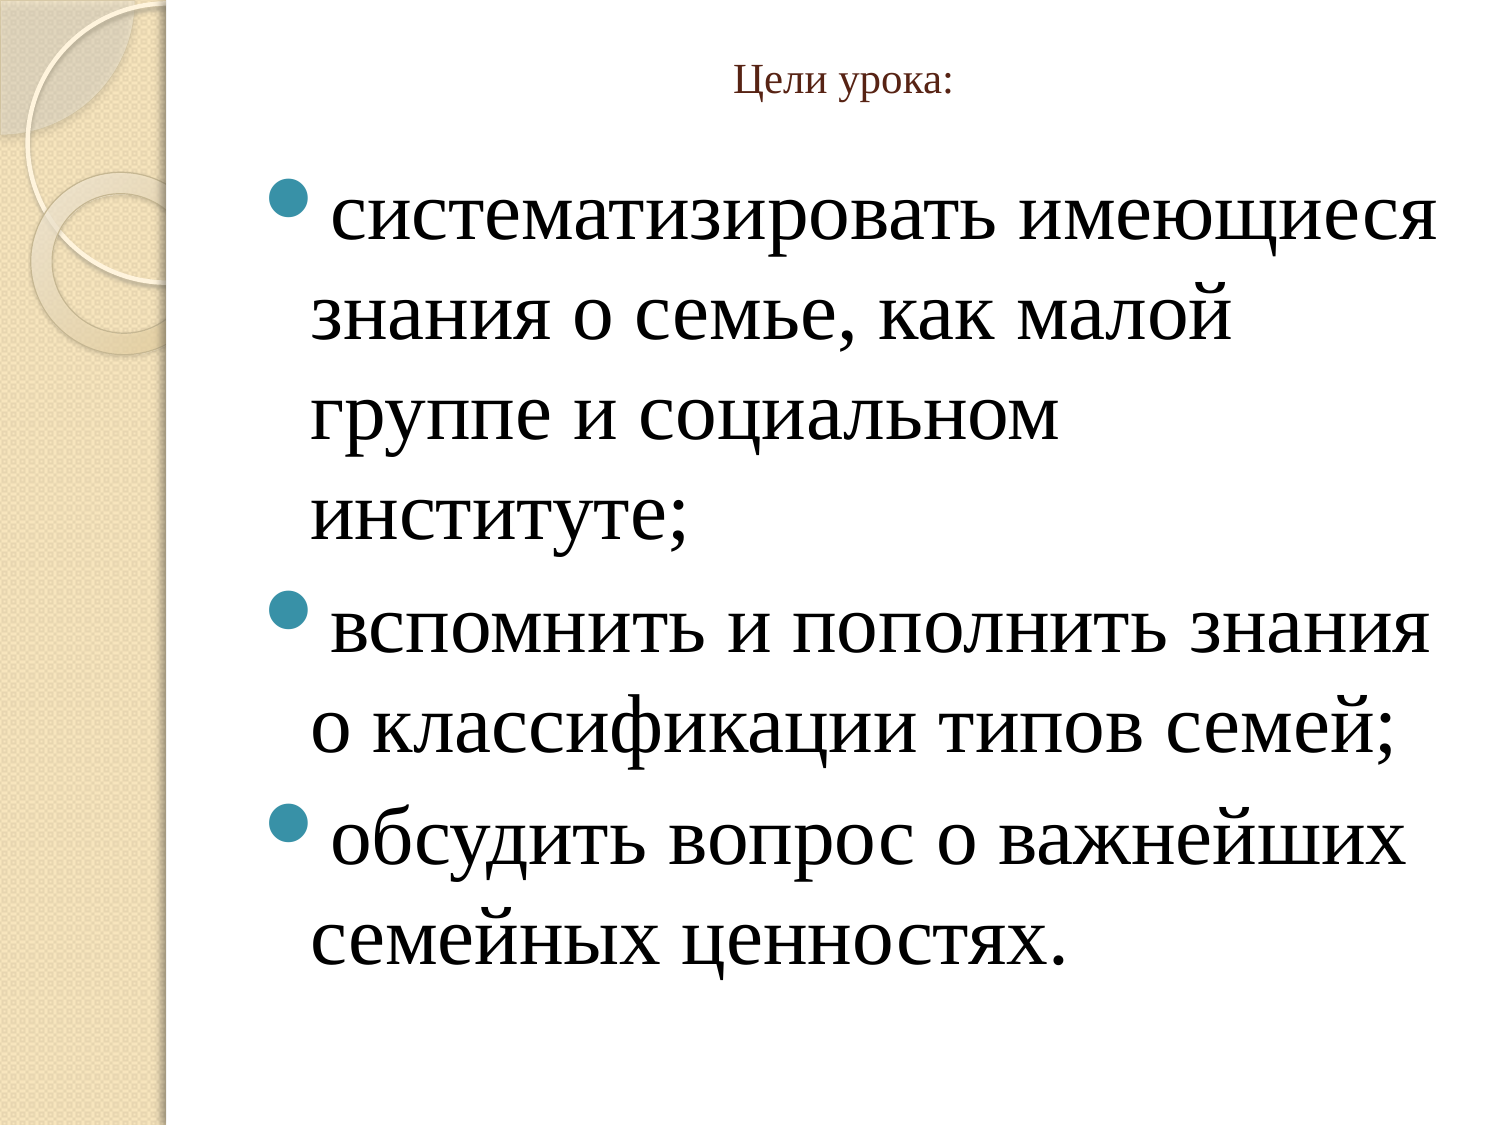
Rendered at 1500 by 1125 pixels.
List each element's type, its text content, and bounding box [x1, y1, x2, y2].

list систематизировать имеющиеся знания о семье, как малой группе и социальном институте; вспомнить и пополнить знания о классификации типов семей; обсудить вопрос о важнейших семейных ценностях. [235, 149, 1466, 1025]
title Цели урока: [234, 42, 1464, 161]
